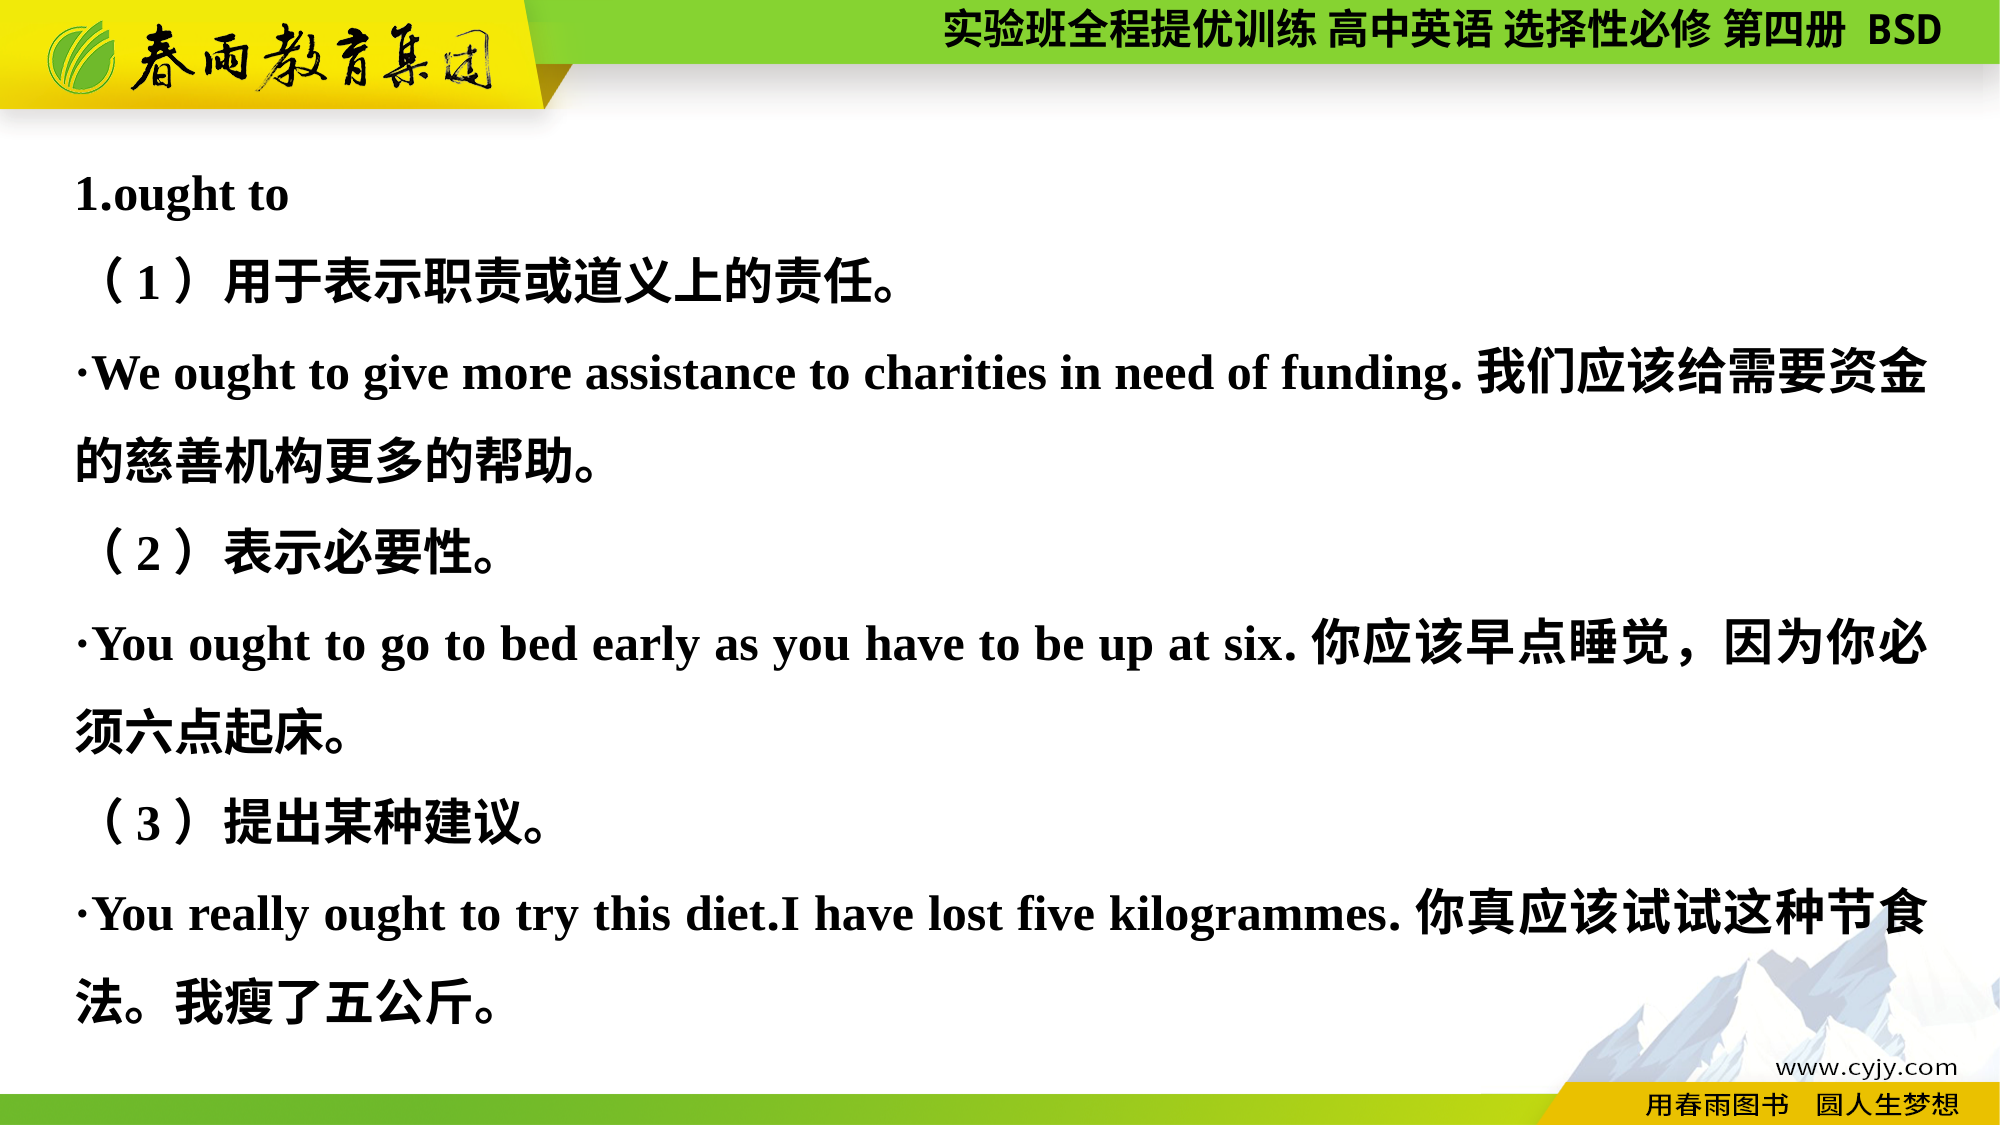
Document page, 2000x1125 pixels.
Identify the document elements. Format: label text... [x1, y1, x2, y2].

picture [0, 0, 2000, 1125]
list 1.ought to （1）用于表示职责或道义上的责任。 ·We ought to give more assistance to charities in need of funding.我们应该给需要资金的慈善机构更多的帮助。 （2）表示必要性。 ·You ought to go to bed early as you have to be up at six.你应该早点睡觉，因为你必须六点起床。 （3）提出某种建议。 ·You really ought to try this diet.I have lost five kilogrammes.你真应该试试这种节食法。我瘦了五公斤。 [59, 122, 1944, 1035]
